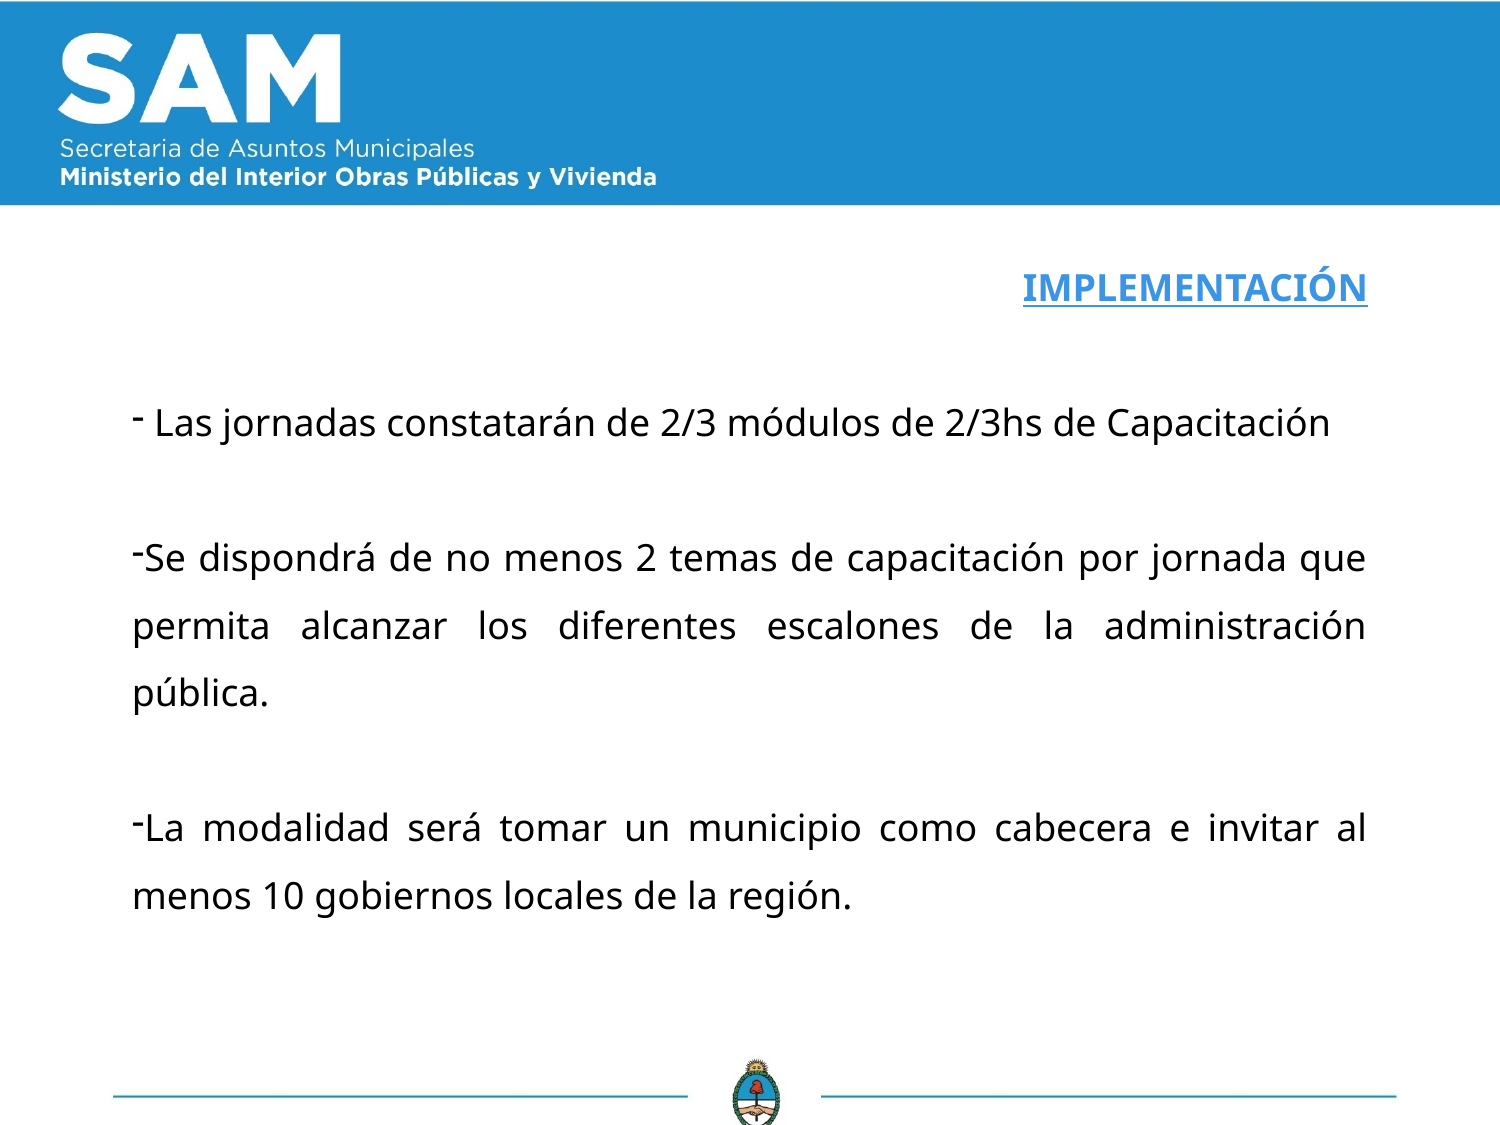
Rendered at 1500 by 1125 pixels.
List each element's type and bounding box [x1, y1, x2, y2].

list [0, 0, 1500, 1125]
